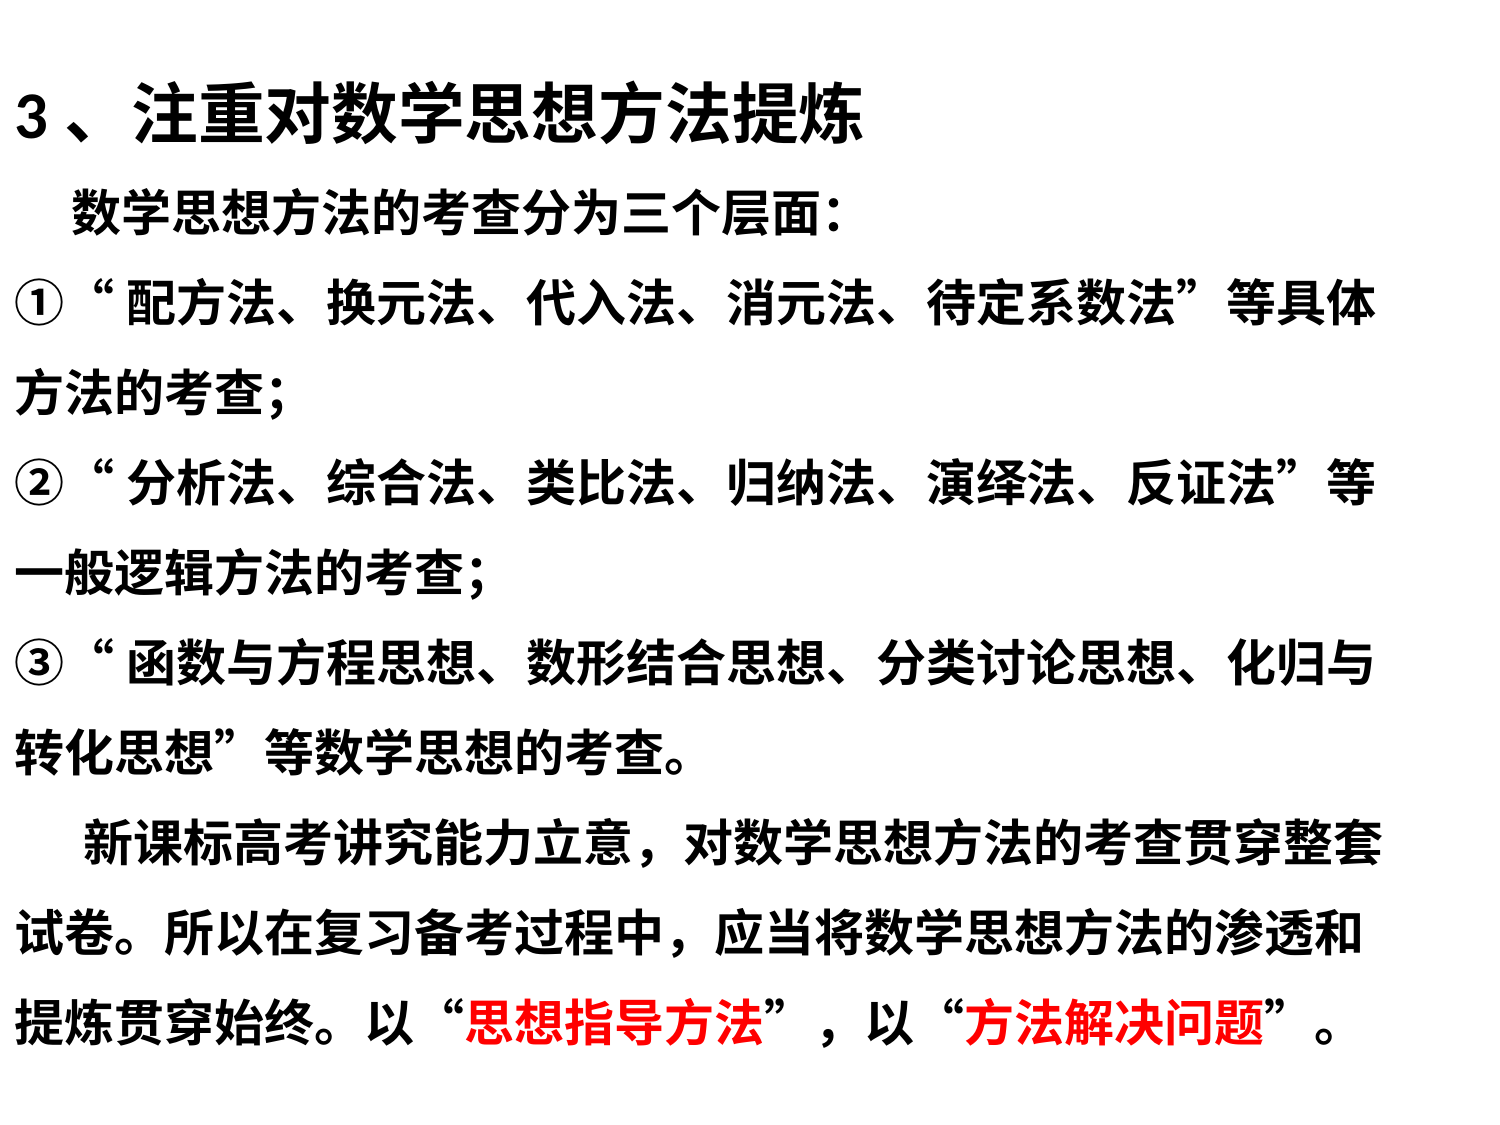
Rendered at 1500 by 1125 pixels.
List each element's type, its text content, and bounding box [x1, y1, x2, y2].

text_box 3、注重对数学思想方法提炼 数学思想方法的考查分为三个层面： ①“配方法、换元法、代入法、消元法、待定系数法”等具体方法的考查； ②“分析法、综合法、类比法、归纳法、演绎法、反证法”等一般逻辑方法的考查； ③“函数与方程思想、数形结合思想、分类讨论思想、化归与转化思想”等数学思想的考查。 新课标高考讲究能力立意，对数学思想方法的考查贯穿整套试卷。所以在复习备考过程中，应当将数学思想方法的渗透和提炼贯穿始终。以“思想指导方法”，以“方法解决问题”。 [0, 24, 1430, 1060]
